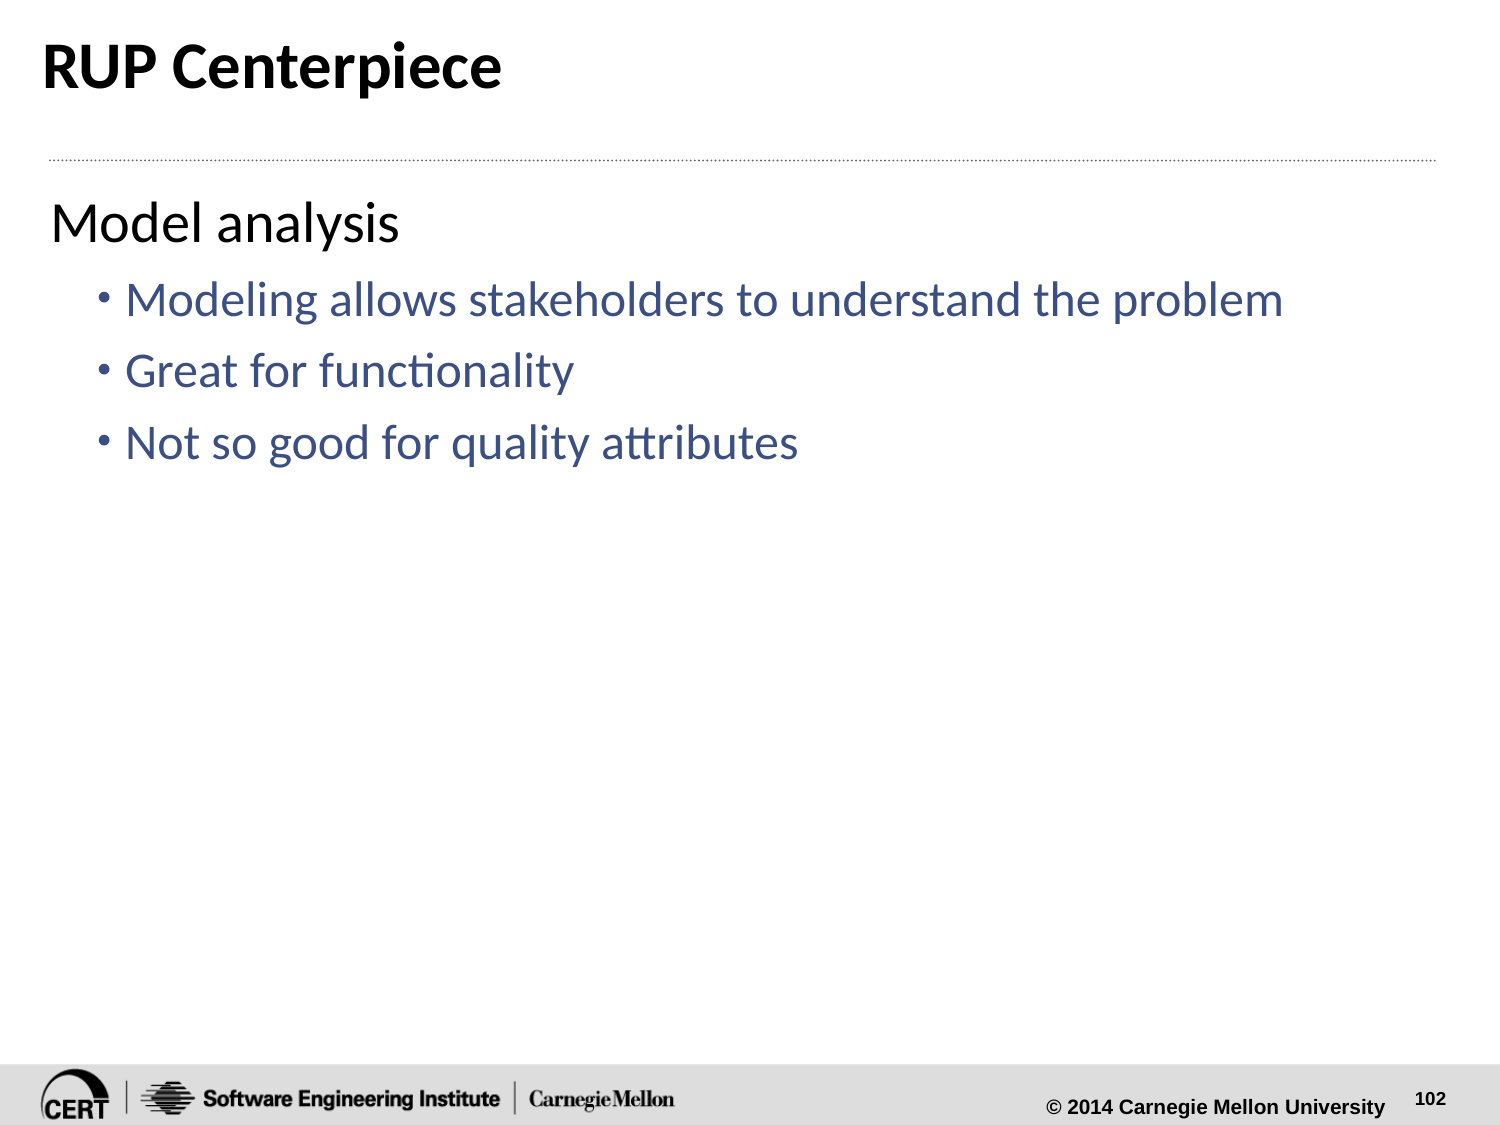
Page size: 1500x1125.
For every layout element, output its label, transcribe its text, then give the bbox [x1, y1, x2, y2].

title RUP Centerpiece [42, 37, 1434, 155]
list Model analysis Modeling allows stakeholders to understand the problem Great for functionality Not so good for quality attributes [49, 187, 1438, 1001]
picture [24, 1065, 688, 1125]
